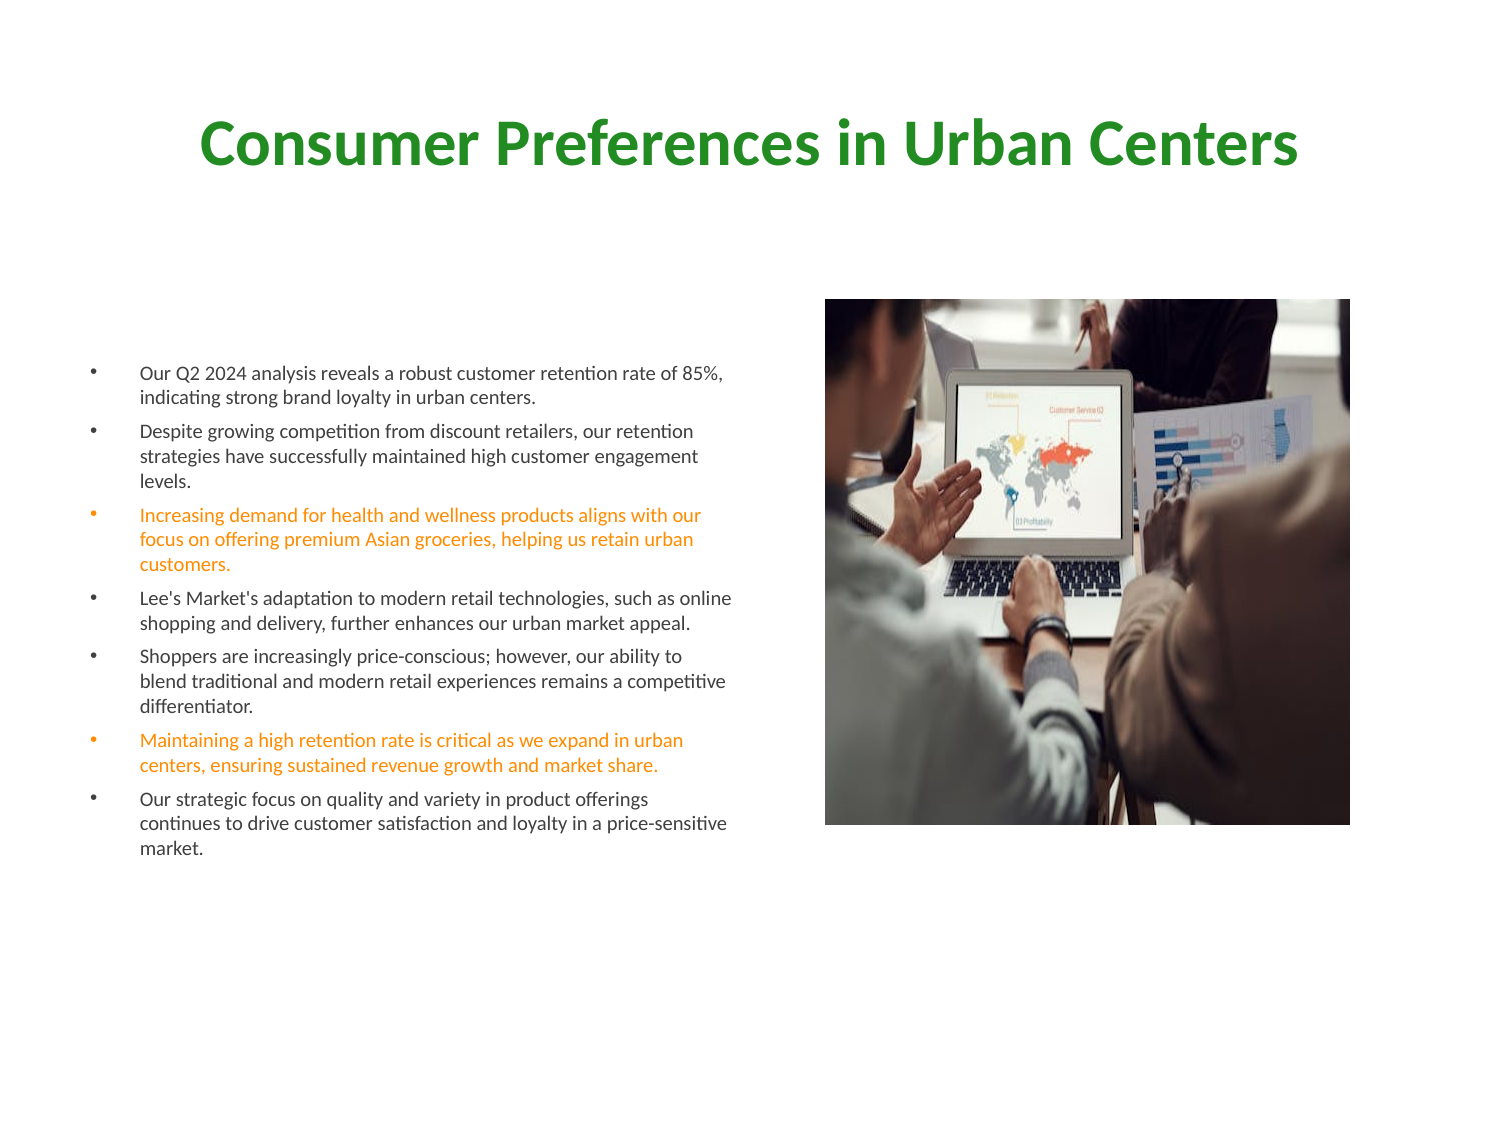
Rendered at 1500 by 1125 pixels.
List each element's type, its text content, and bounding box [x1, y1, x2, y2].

title Consumer Preferences in Urban Centers [75, 45, 1425, 233]
picture [824, 299, 1351, 826]
list Our Q2 2024 analysis reveals a robust customer retention rate of 85%, indicating strong brand loyalty in urban centers. Despite growing competition from discount retailers, our retention strategies have successfully maintained high customer engagement levels. Increasing demand for health and wellness products aligns with our focus on offering premium Asian groceries, helping us retain urban customers. Lee's Market's adaptation to modern retail technologies, such as online shopping and delivery, further enhances our urban market appeal. Shoppers are increasingly price-conscious; however, our ability to blend traditional and modern retail experiences remains a competitive differentiator. Maintaining a high retention rate is critical as we expand in urban centers, ensuring sustained revenue growth and market share. Our strategic focus on quality and variety in product offerings continues to drive customer satisfaction and loyalty in a price-sensitive market. [75, 298, 750, 899]
